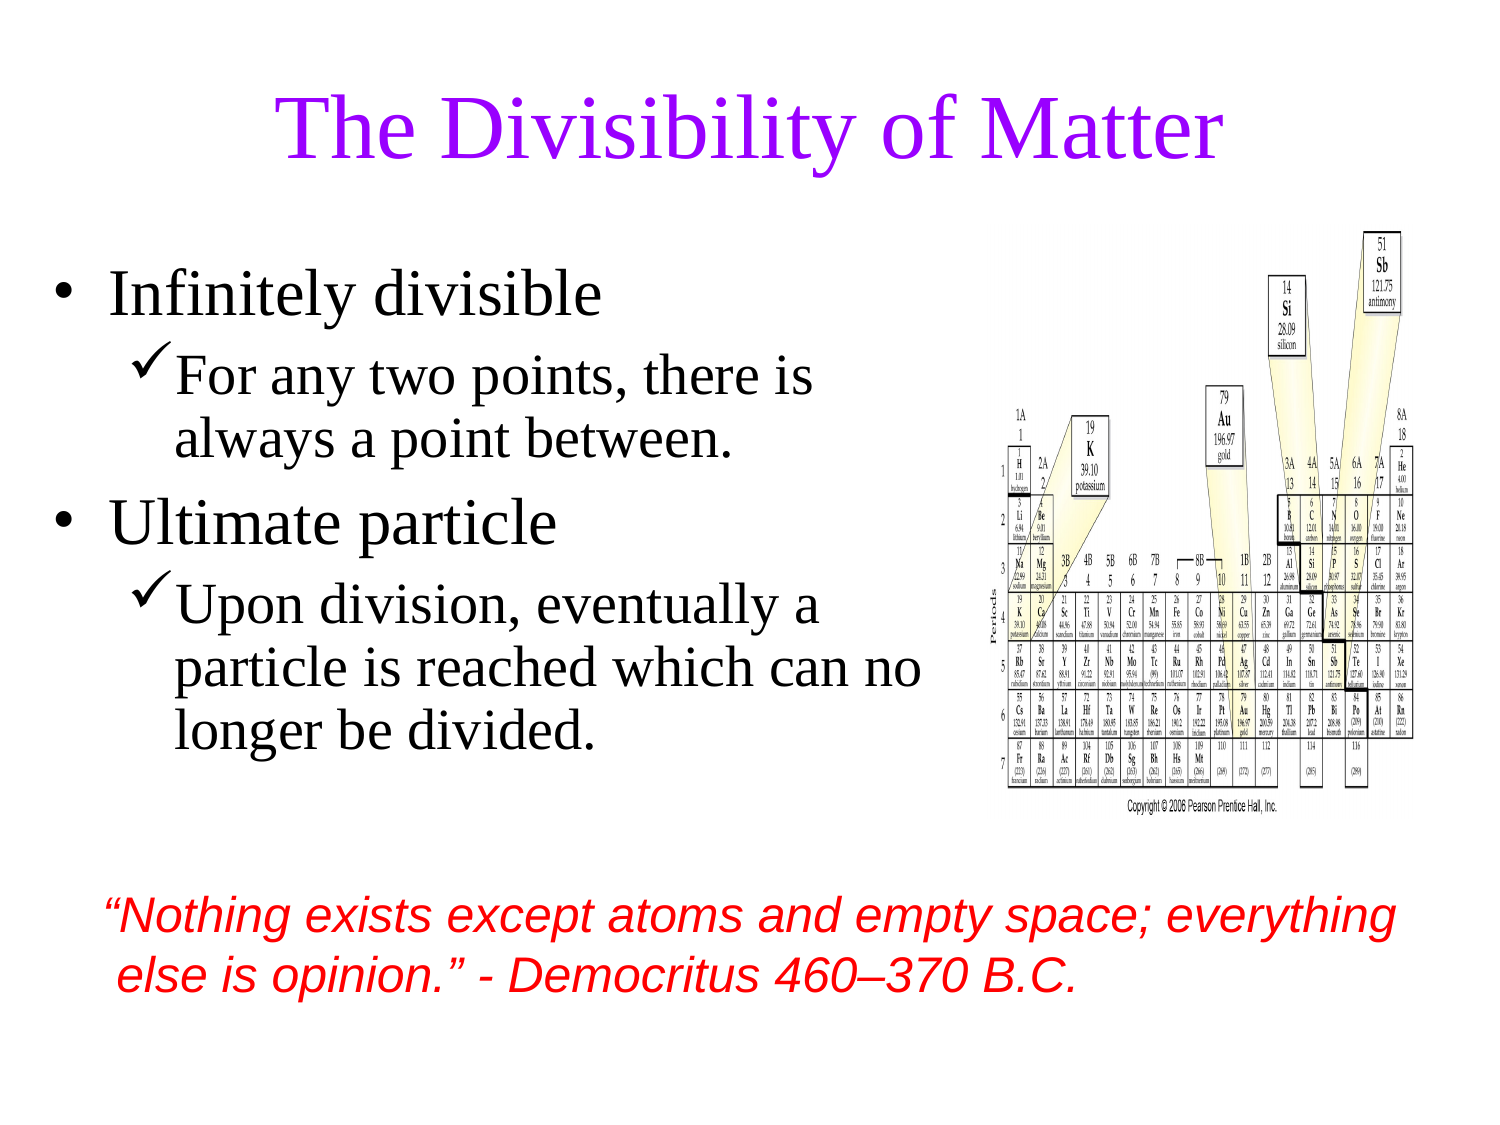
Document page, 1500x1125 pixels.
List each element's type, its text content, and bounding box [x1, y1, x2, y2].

text_box Infinitely divisible For any two points, there is always a point between. Ultimate particle Upon division, eventually a particle is reached which can no longer be divided. [37, 250, 950, 801]
picture [987, 224, 1417, 819]
text_box “Nothing exists except atoms and empty space; everything else is opinion.” - Democritus 460–370 B.C. [87, 874, 1441, 1011]
text_box The Divisibility of Matter [112, 27, 1388, 216]
